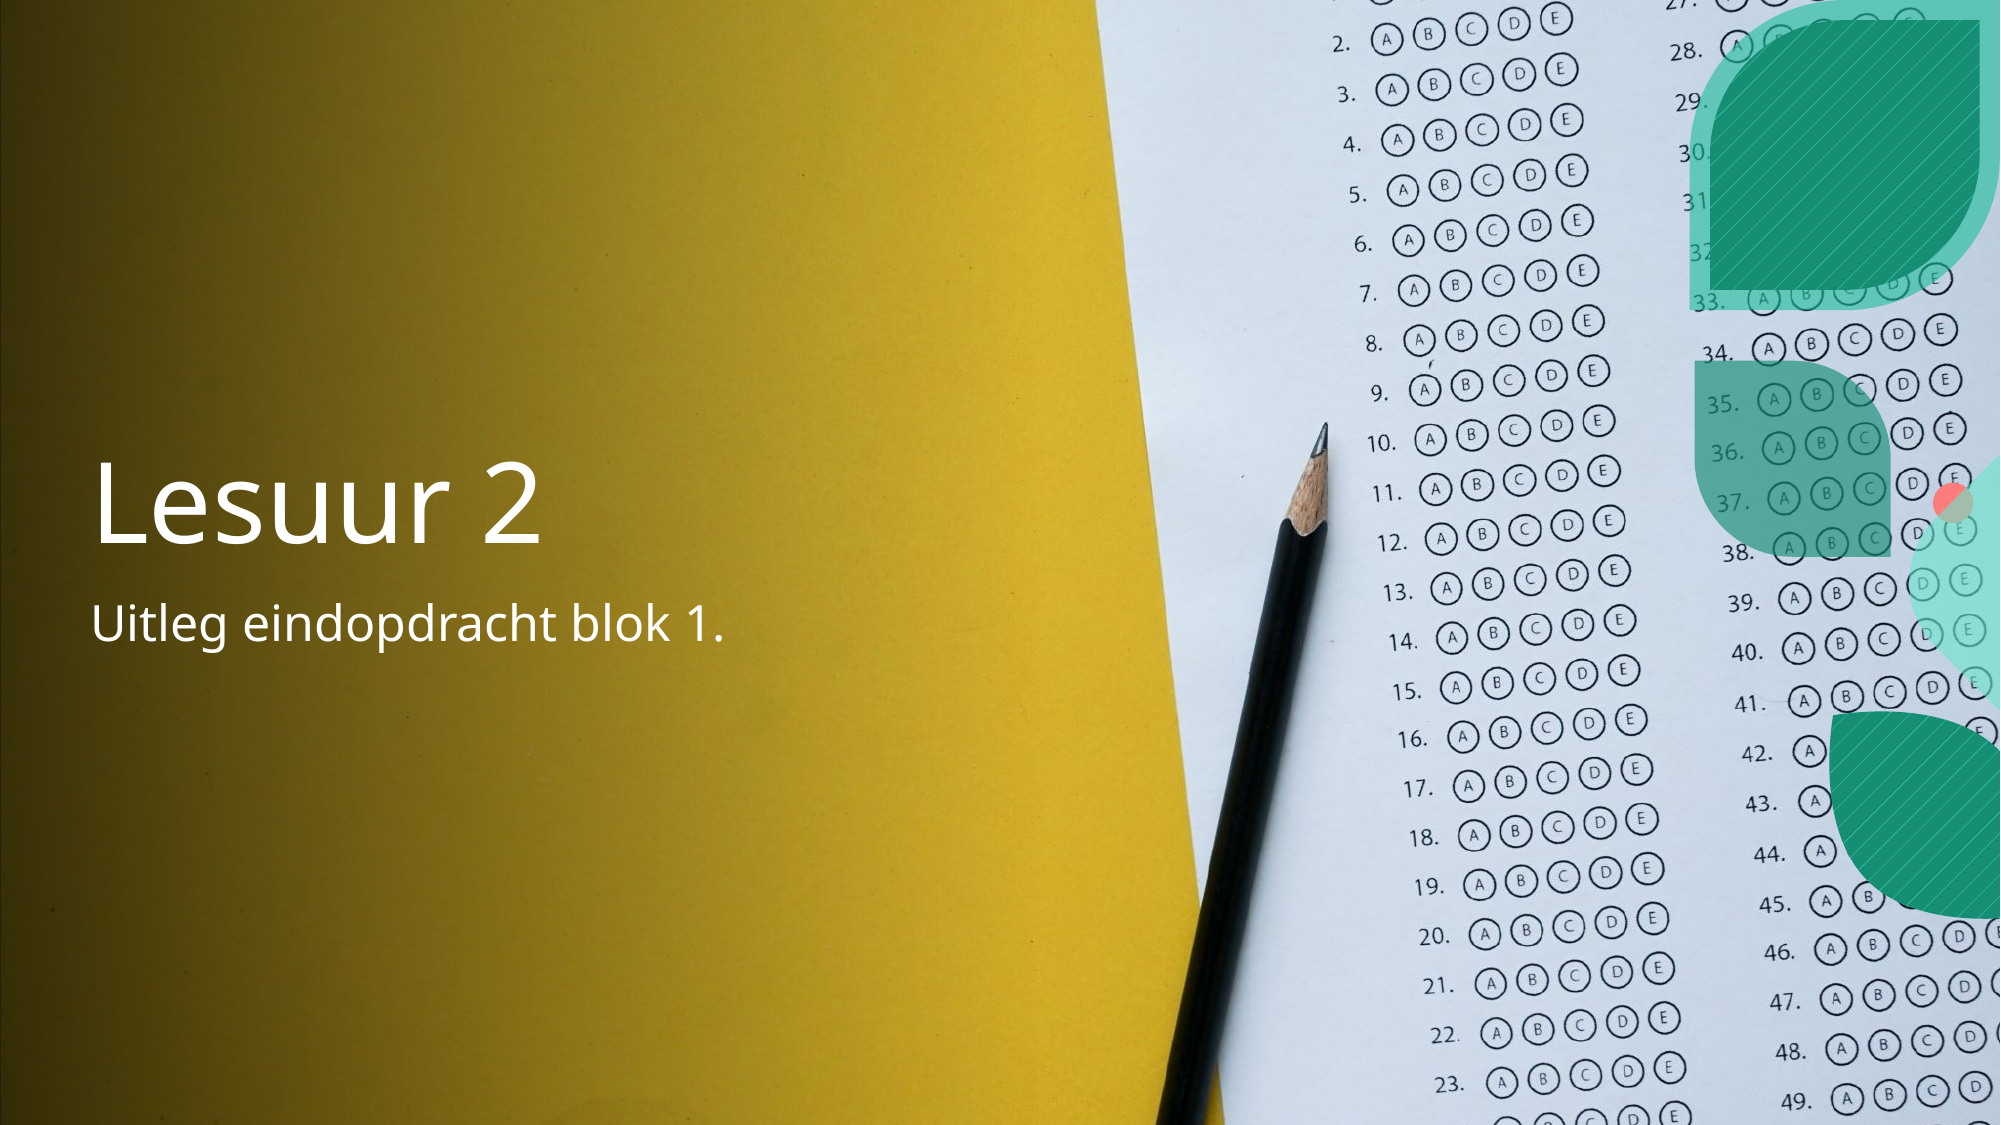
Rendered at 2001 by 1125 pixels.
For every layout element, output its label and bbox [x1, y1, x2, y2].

text_box [1689, 0, 2000, 919]
picture [0, 0, 2000, 1125]
